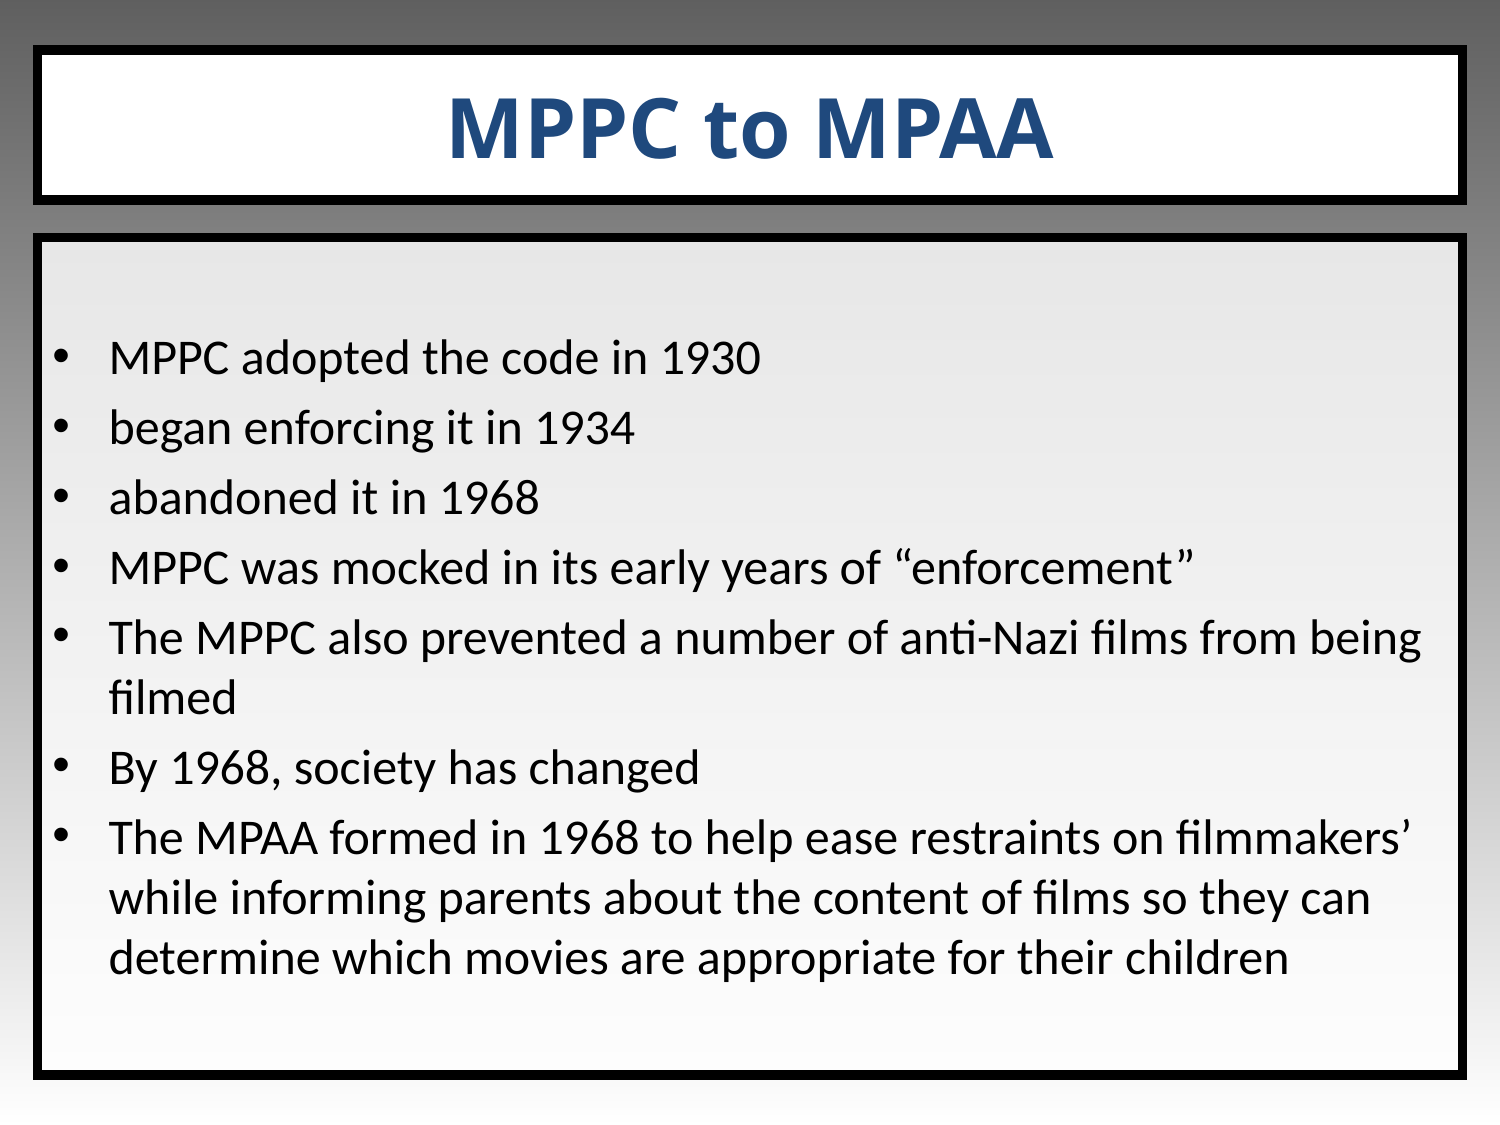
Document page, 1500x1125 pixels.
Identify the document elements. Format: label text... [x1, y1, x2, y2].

text_box MPPC to MPAA [37, 49, 1463, 200]
text_box MPPC adopted the code in 1930 began enforcing it in 1934 abandoned it in 1968 MPPC was mocked in its early years of “enforcement” The MPPC also prevented a number of anti-Nazi films from being filmed By 1968, society has changed The MPAA formed in 1968 to help ease restraints on filmmakers’ while informing parents about the content of films so they can determine which movies are appropriate for their children [37, 237, 1463, 1075]
